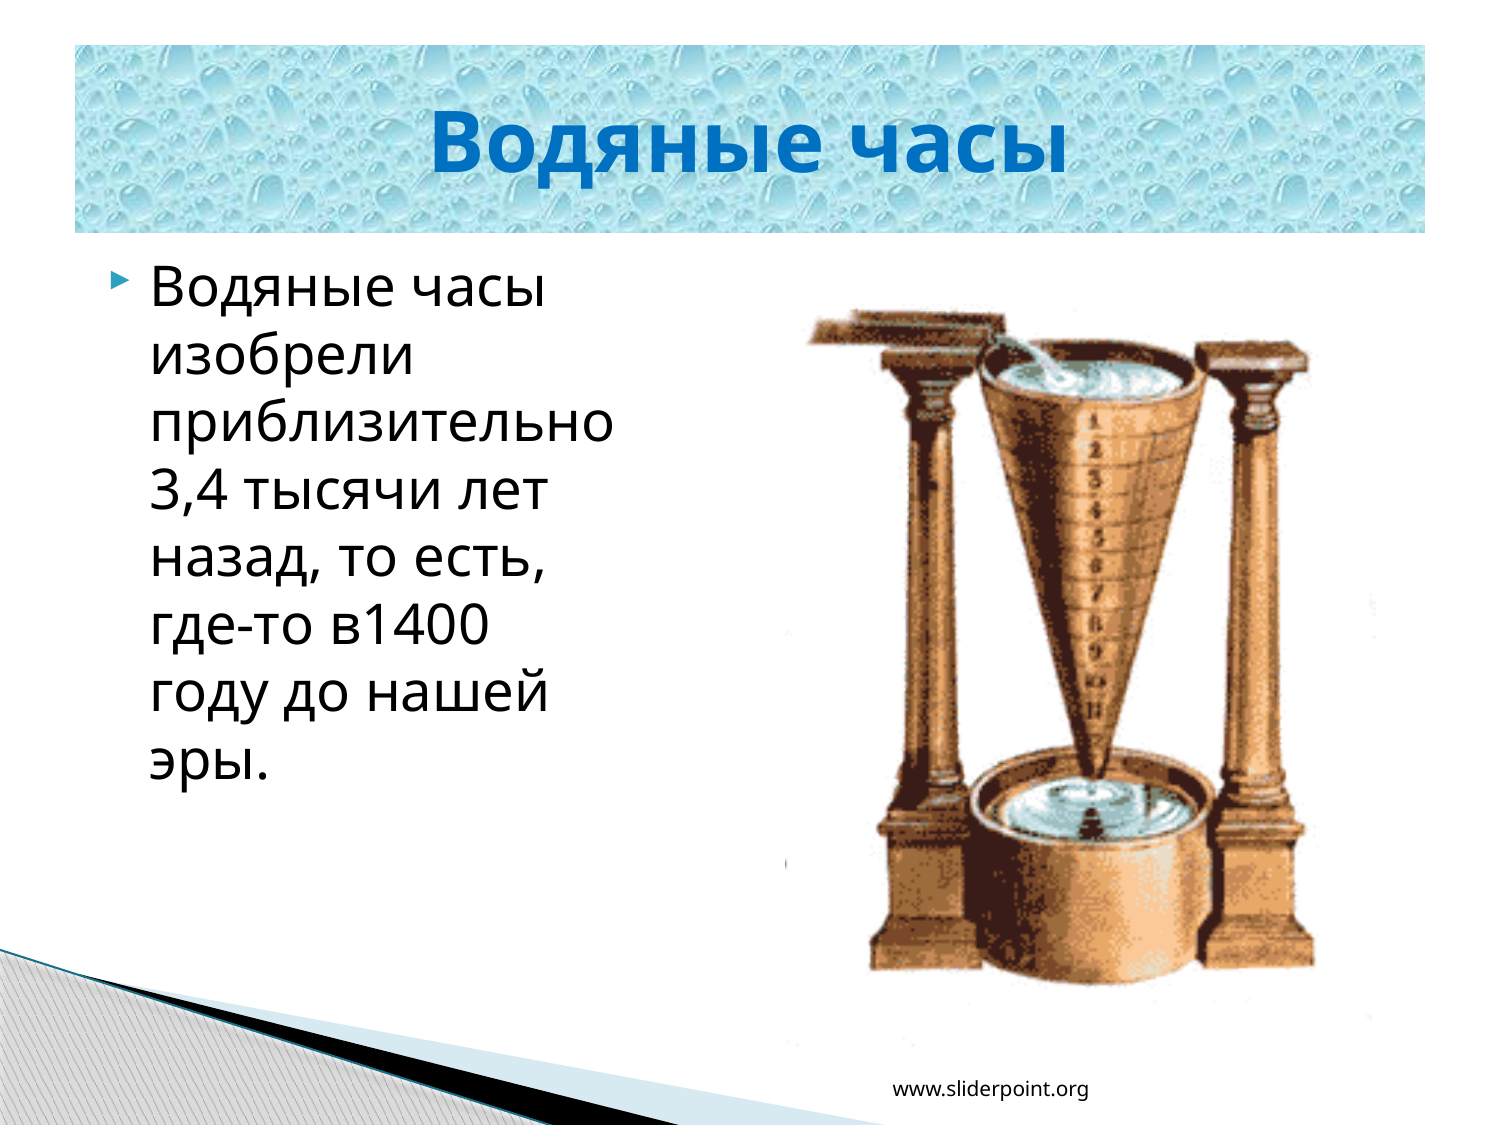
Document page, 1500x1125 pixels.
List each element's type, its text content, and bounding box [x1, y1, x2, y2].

list Водяные часы изобрели приблизительно 3,4 тысячи лет назад, то есть, где-то в1400 году до нашей эры. [75, 243, 632, 986]
footer www.sliderpoint.org [718, 1051, 1105, 1112]
picture [785, 266, 1377, 1047]
title Водяные часы [75, 45, 1425, 233]
